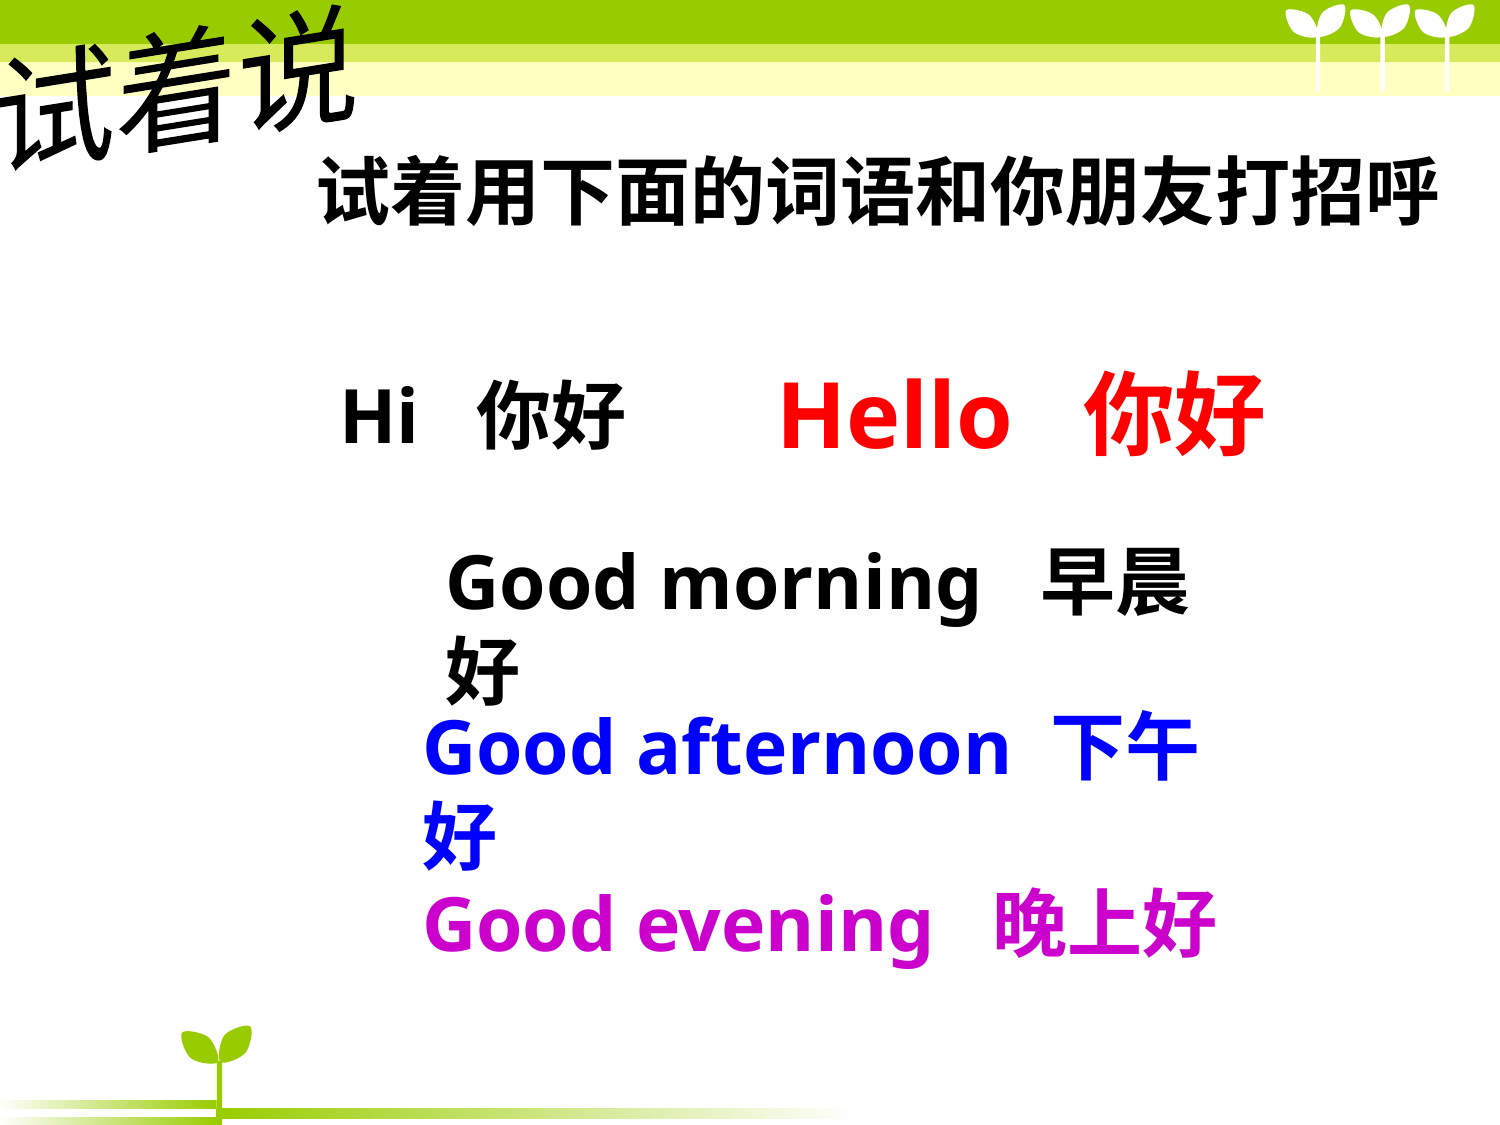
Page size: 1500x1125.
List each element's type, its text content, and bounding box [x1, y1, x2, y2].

text_box Hello 你好 [761, 349, 1294, 475]
text_box Good evening 晚上好 [407, 869, 1235, 975]
text_box Hi 你好 [324, 361, 761, 467]
text_box 试着用下面的词语和你朋友打招呼 [301, 137, 1500, 242]
text_box Good morning 早晨好 [430, 527, 1258, 722]
text_box Good afternoon 下午好 [407, 692, 1235, 869]
